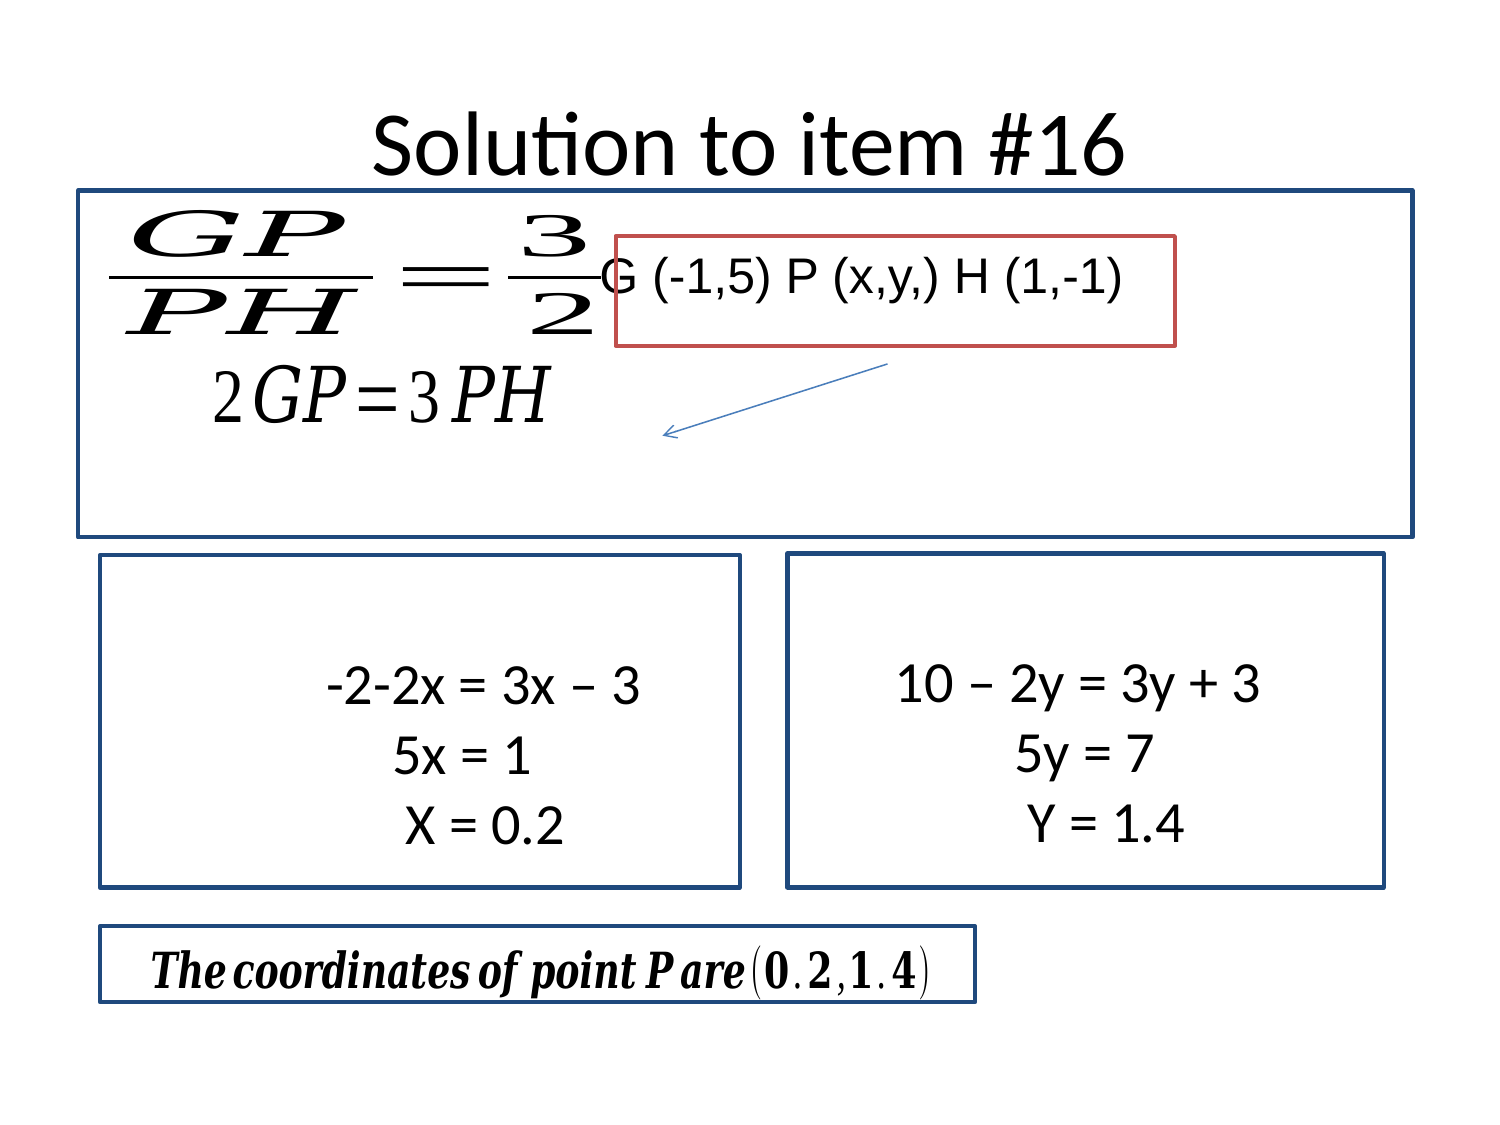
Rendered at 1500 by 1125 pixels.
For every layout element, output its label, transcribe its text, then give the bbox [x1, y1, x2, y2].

text_box [785, 551, 1386, 890]
text_box [614, 234, 1177, 348]
text_box [76, 188, 1415, 539]
text_box [98, 553, 742, 890]
text_box [98, 924, 977, 1004]
title Solution to item #16 [75, 45, 1425, 233]
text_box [662, 363, 888, 436]
